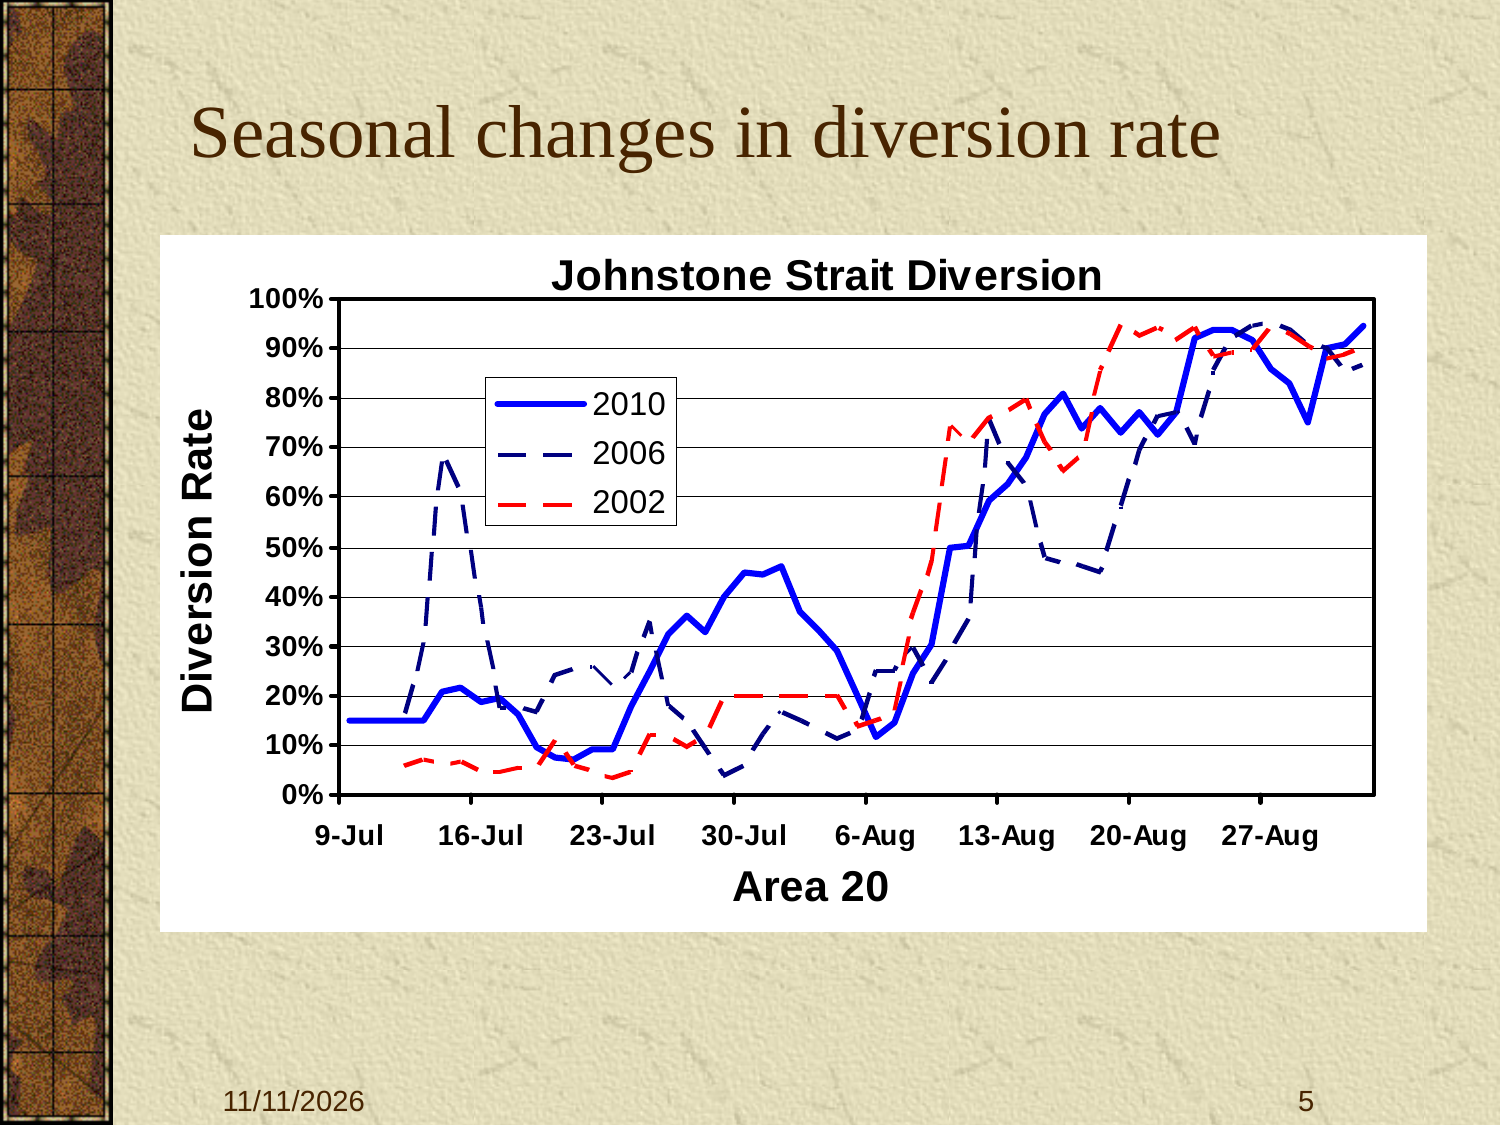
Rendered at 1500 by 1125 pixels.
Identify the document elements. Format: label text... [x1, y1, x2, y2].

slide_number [137, 1049, 451, 1125]
title Seasonal changes in diversion rate [174, 62, 1351, 223]
slide_number 5 [1149, 1049, 1463, 1125]
picture [0, 0, 1500, 1125]
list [149, 224, 1438, 941]
